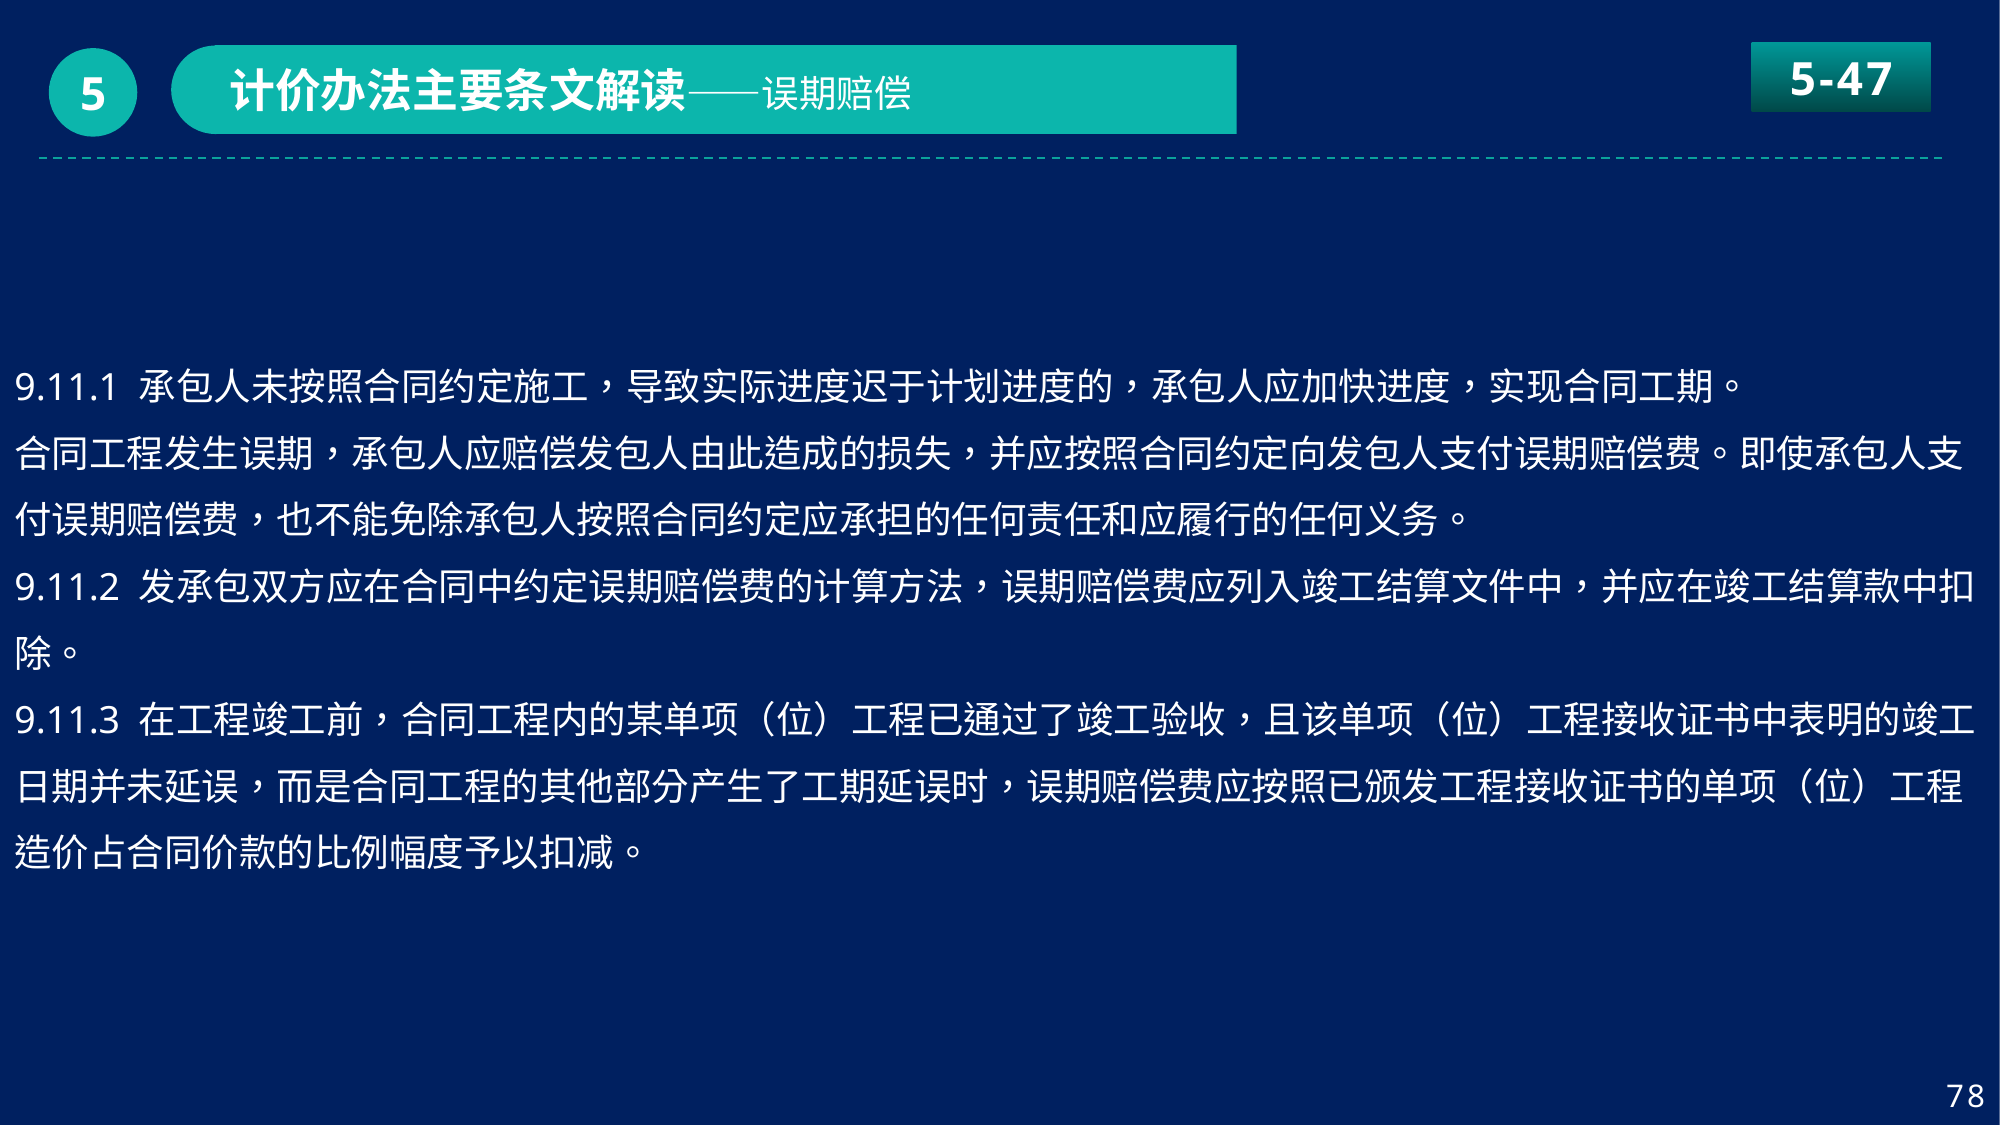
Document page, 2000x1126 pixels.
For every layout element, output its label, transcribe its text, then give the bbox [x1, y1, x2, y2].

text_box 9.11.1 承包人未按照合同约定施工，导致实际进度迟于计划进度的，承包人应加快进度，实现合同工期。 合同工程发生误期，承包人应赔偿发包人由此造成的损失，并应按照合同约定向发包人支付误期赔偿费。即使承包人支付误期赔偿费，也不能免除承包人按照合同约定应承担的任何责任和应履行的任何义务。 9.11.2 发承包双方应在合同中约定误期赔偿费的计算方法，误期赔偿费应列入竣工结算文件中，并应在竣工结算款中扣除。 9.11.3 在工程竣工前，合同工程内的某单项（位）工程已通过了竣工验收，且该单项（位）工程接收证书中表明的竣工日期并未延误，而是合同工程的其他部分产生了工期延误时，误期赔偿费应按照已颁发工程接收证书的单项（位）工程造价占合同价款的比例幅度予以扣减。 [0, 334, 2000, 882]
text_box 78 [1905, 1065, 2000, 1126]
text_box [38, 45, 1948, 159]
